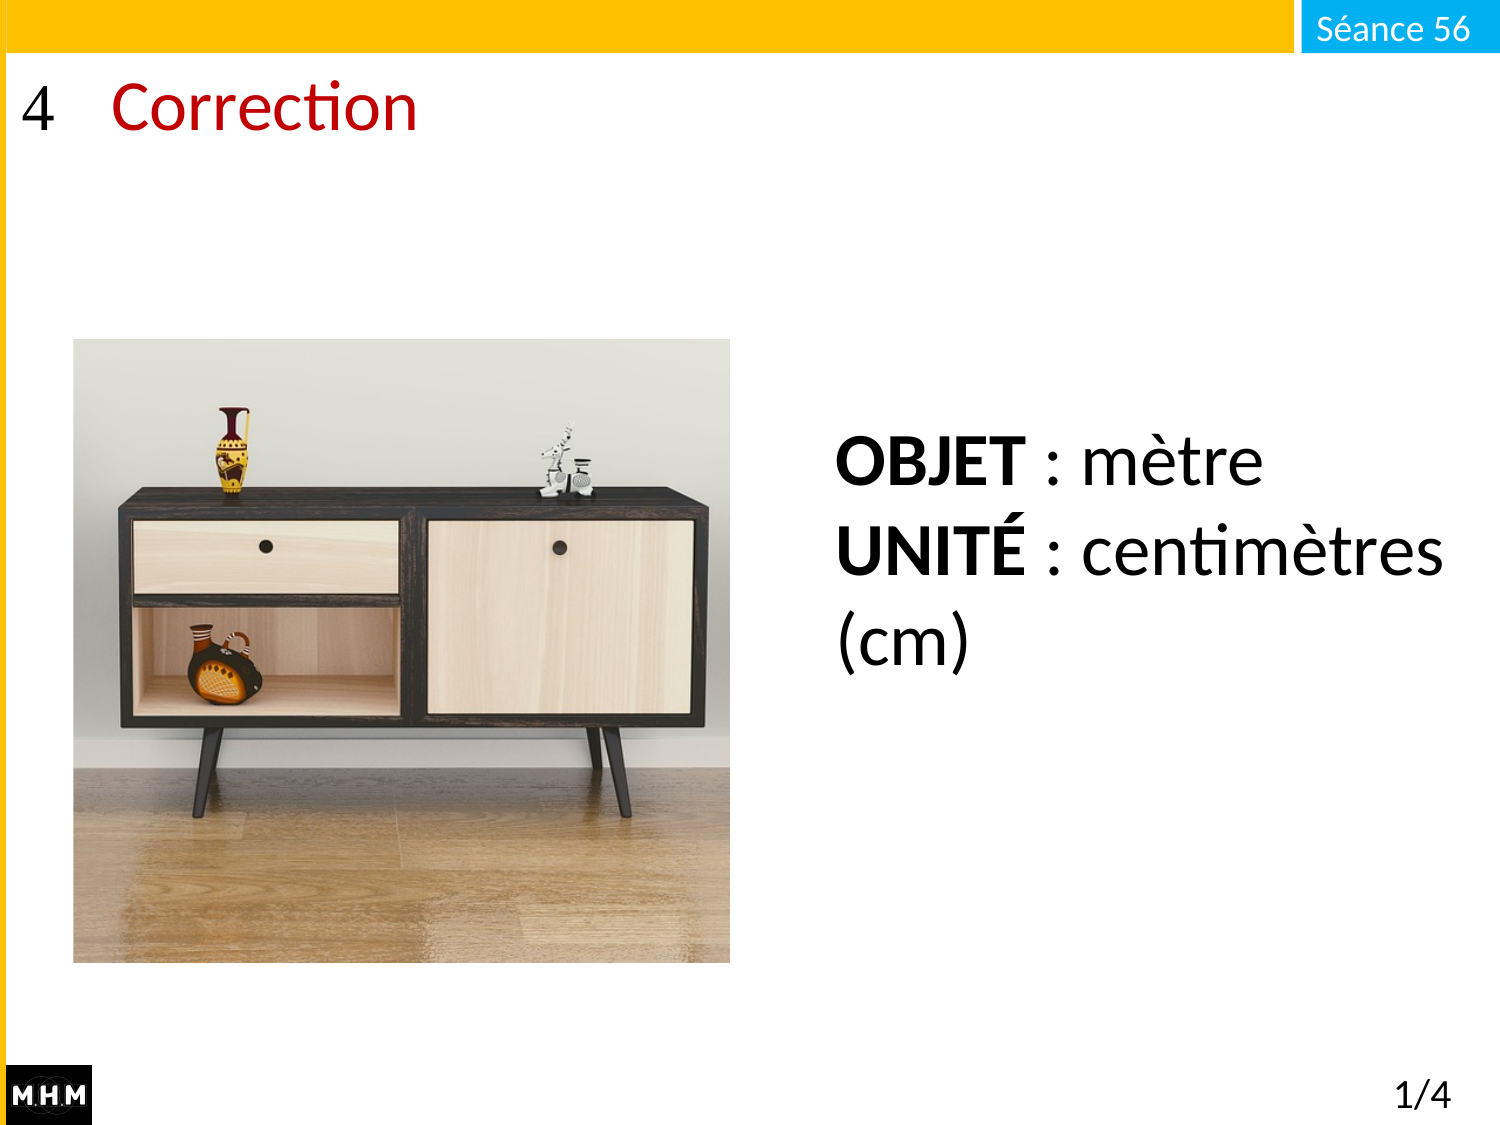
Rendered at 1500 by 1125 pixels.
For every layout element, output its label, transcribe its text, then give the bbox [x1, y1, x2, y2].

picture [73, 339, 730, 963]
list 1/4 [1344, 1064, 1500, 1125]
picture [6, 1065, 92, 1125]
text_box OBJET : mètre UNITÉ : centimètres (cm) [820, 403, 1500, 688]
title Correction [96, 60, 1391, 154]
